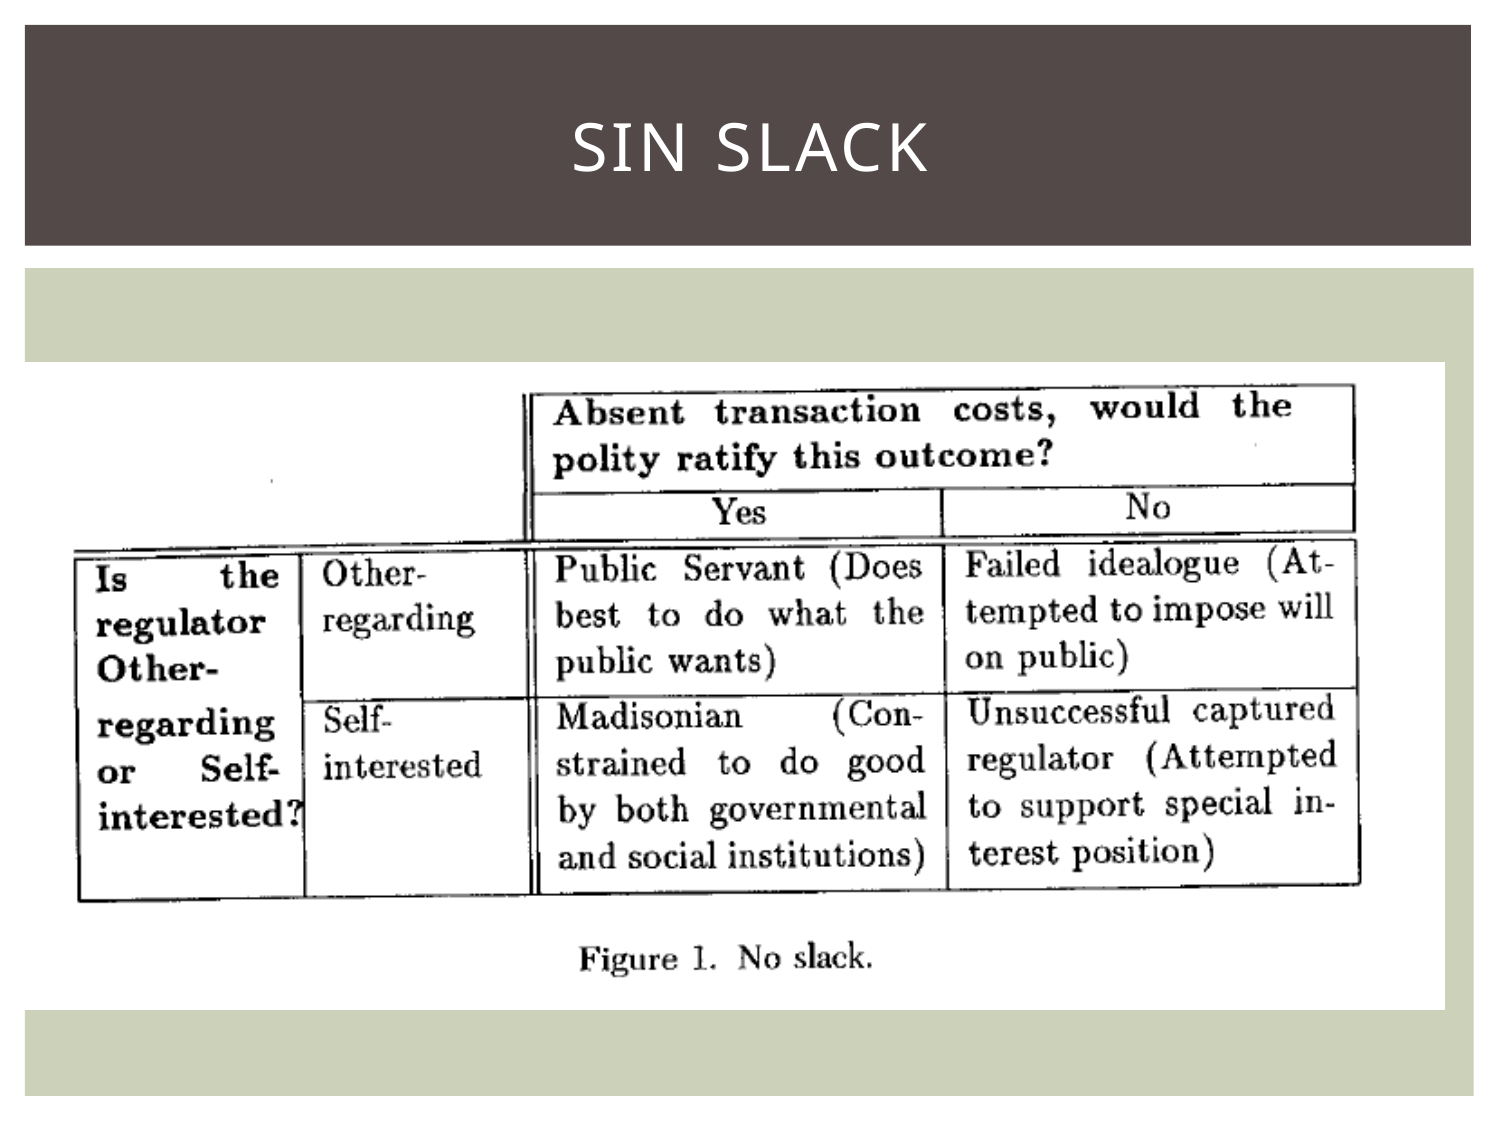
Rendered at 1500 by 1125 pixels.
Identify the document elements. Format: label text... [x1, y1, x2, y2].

picture [0, 362, 1446, 1011]
title Sin Slack [62, 58, 1438, 232]
